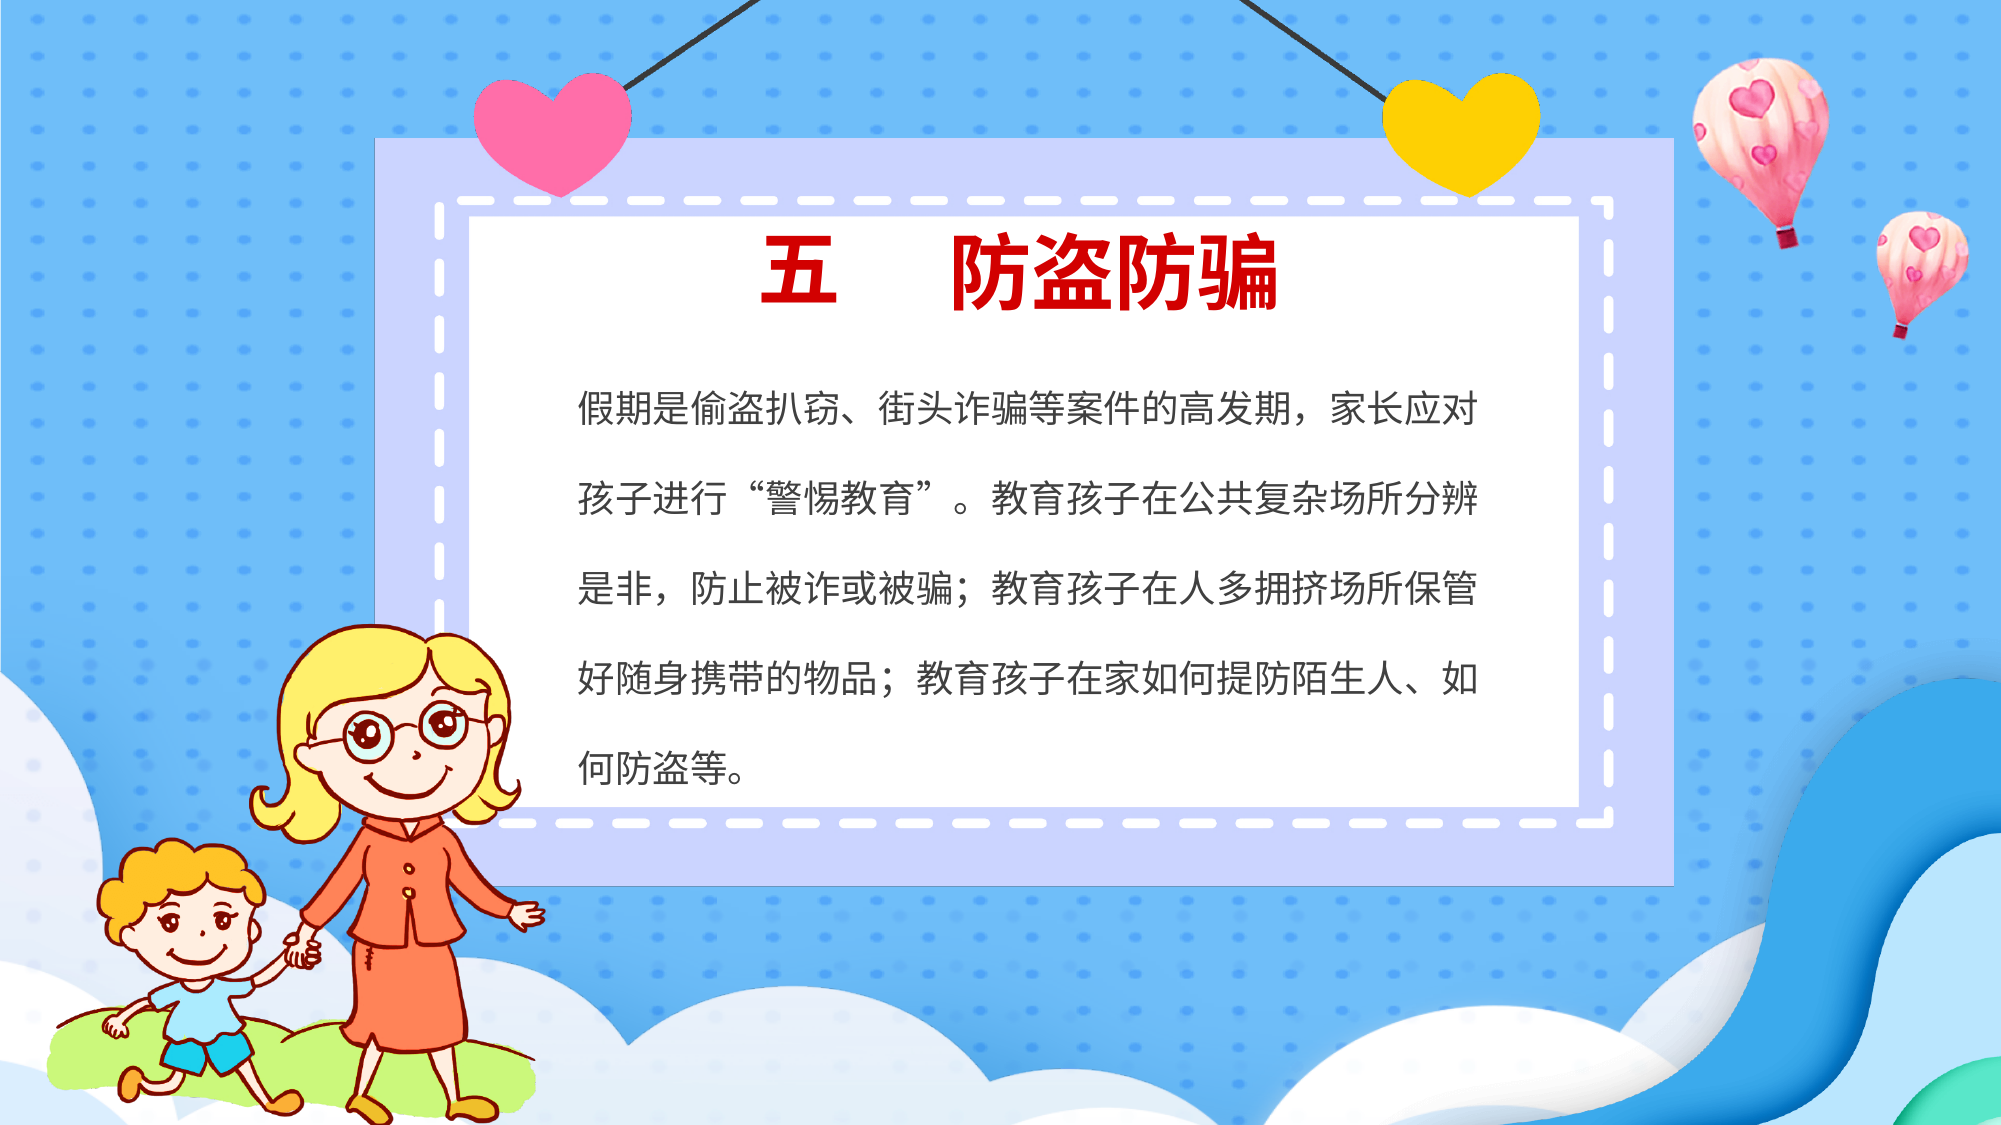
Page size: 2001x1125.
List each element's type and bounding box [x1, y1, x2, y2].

picture [0, 0, 2001, 1125]
text_box [742, 209, 1327, 330]
